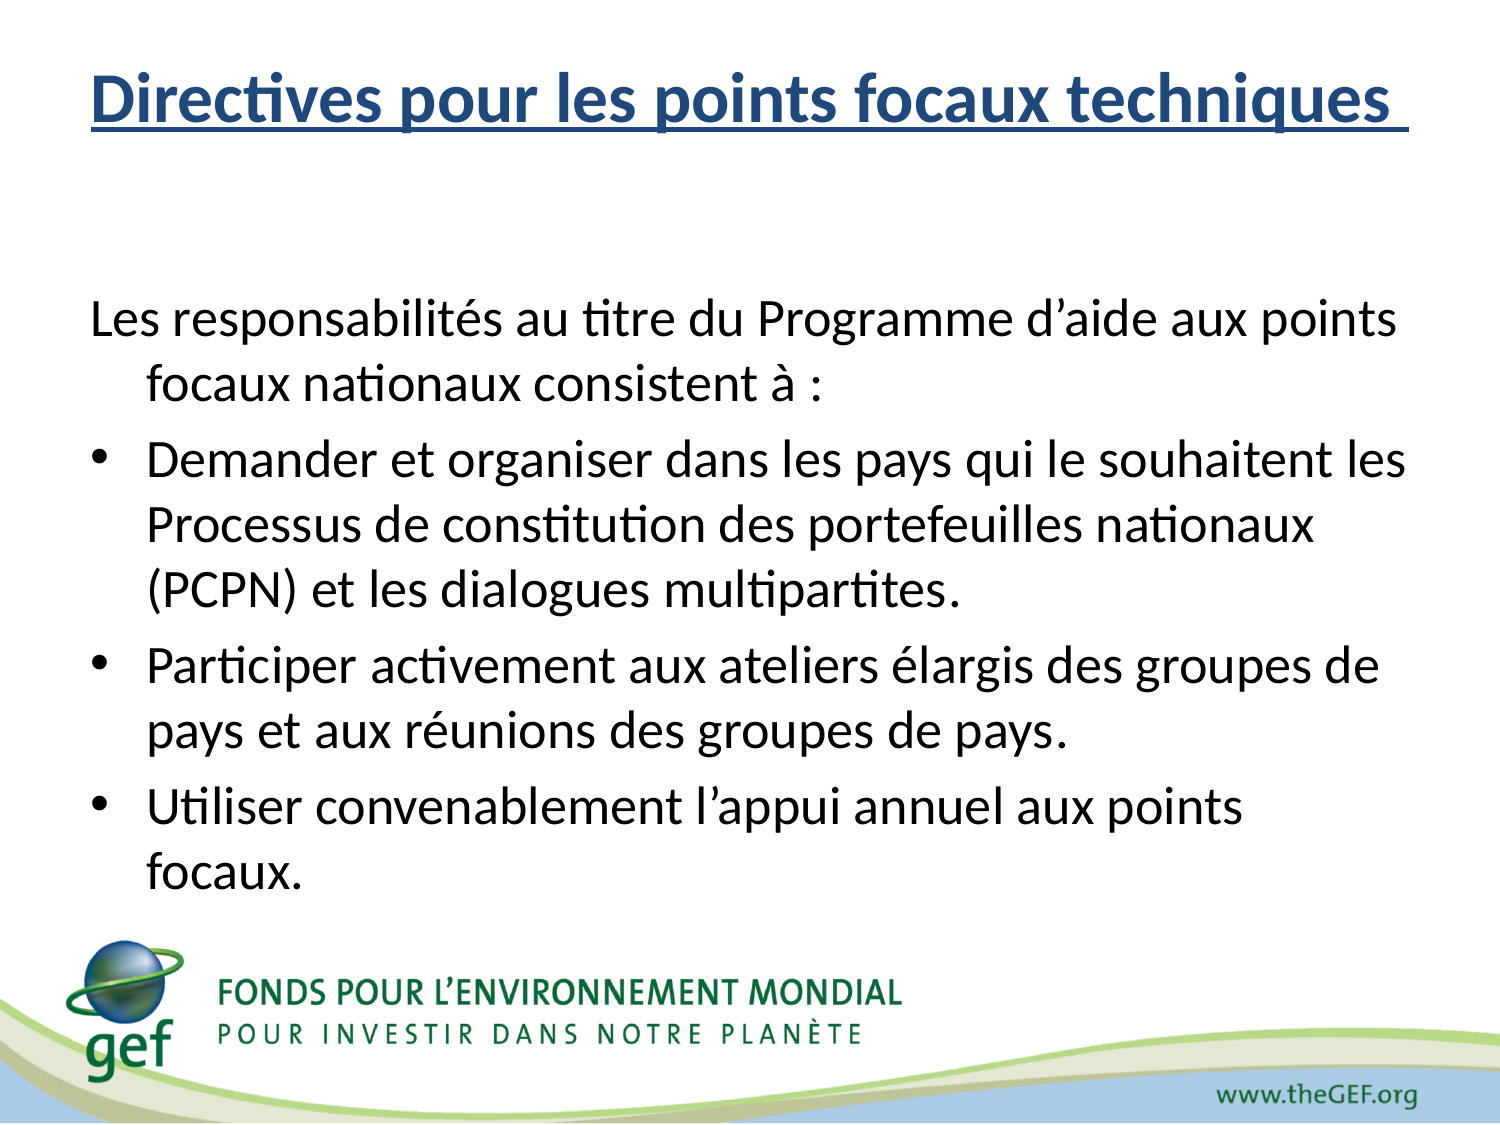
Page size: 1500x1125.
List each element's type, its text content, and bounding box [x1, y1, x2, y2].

list Les responsabilités au titre du Programme d’aide aux points focaux nationaux consistent à : Demander et organiser dans les pays qui le souhaitent les Processus de constitution des portefeuilles nationaux (PCPN) et les dialogues multipartites. Participer activement aux ateliers élargis des groupes de pays et aux réunions des groupes de pays. Utiliser convenablement l’appui annuel aux points focaux. [74, 274, 1426, 913]
picture [0, 912, 1500, 1125]
title Directives pour les points focaux techniques [74, 0, 1426, 188]
